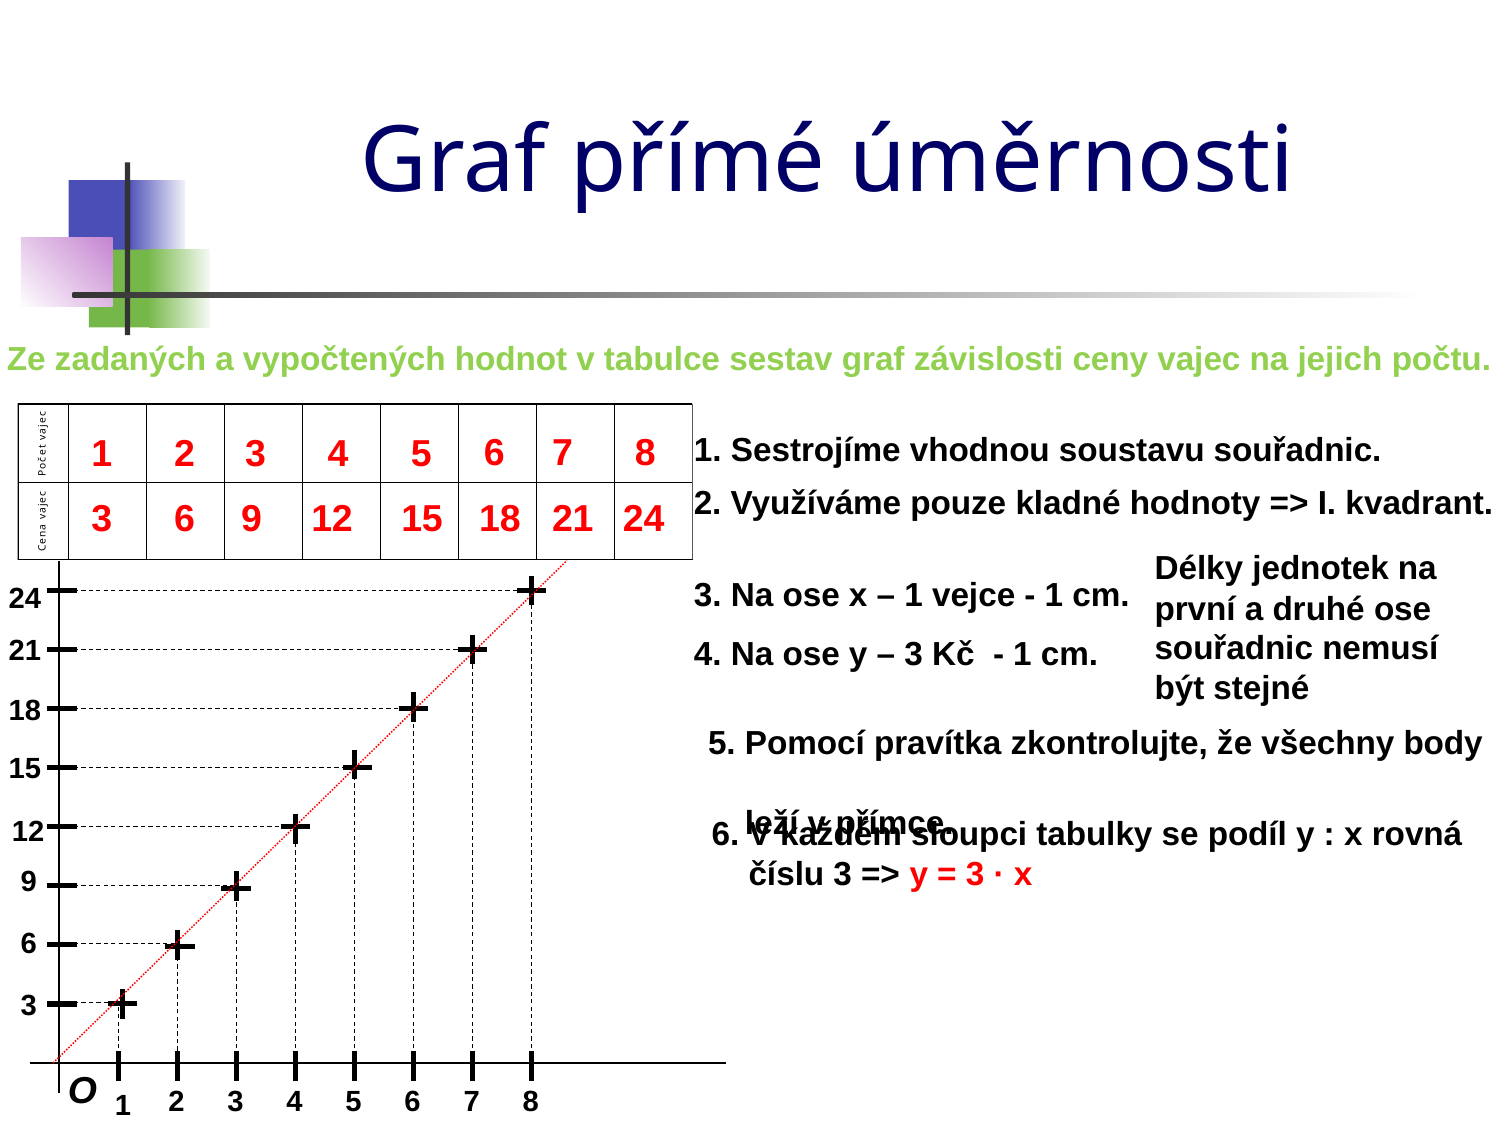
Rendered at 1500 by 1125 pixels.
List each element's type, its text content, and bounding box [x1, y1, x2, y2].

text_box Délky jednotek na první a druhé ose souřadnic nemusí být stejné [1139, 539, 1489, 714]
text_box 7 [448, 1075, 507, 1125]
text_box 18 [0, 683, 47, 734]
text_box 4 [271, 1075, 330, 1125]
text_box 1. Sestrojíme vhodnou soustavu souřadnic. [699, 421, 1465, 473]
text_box 24 [699, 529, 703, 547]
text_box 24 [0, 572, 47, 622]
text_box 6 [5, 916, 47, 967]
title Graf přímé úměrnosti [188, 34, 1468, 276]
text_box Ze zadaných a vypočtených hodnot v tabulce sestav graf závislosti ceny vajec na jejich počtu. [0, 329, 1500, 385]
text_box 2 [153, 1075, 212, 1125]
text_box 21 [0, 624, 47, 674]
text_box 12 [0, 804, 47, 855]
text_box 3 [5, 978, 47, 1029]
text_box O [53, 1075, 101, 1119]
text_box 1 [100, 1078, 153, 1125]
text_box 4. Na ose y – 3 Kč - 1 cm. [679, 625, 1139, 680]
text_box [52, 560, 568, 1064]
text_box 3. Na ose x – 1 vejce - 1 cm. [679, 565, 1139, 621]
picture [17, 403, 694, 561]
text_box 6 [389, 1075, 448, 1125]
text_box 9 [5, 855, 47, 905]
text_box 5. Pomocí pravítka zkontrolujte, že všechny body leží v přímce. [693, 714, 1500, 849]
text_box 5 [330, 1075, 389, 1125]
text_box 15 [0, 742, 47, 793]
text_box 2. Využíváme pouze kladné hodnoty => I. kvadrant. [699, 473, 1500, 529]
text_box 3 [212, 1075, 271, 1125]
text_box 8 [507, 1074, 579, 1125]
text_box 6. V každém sloupci tabulky se podíl y : x rovná číslu 3 => y = 3 · x [696, 804, 1500, 900]
